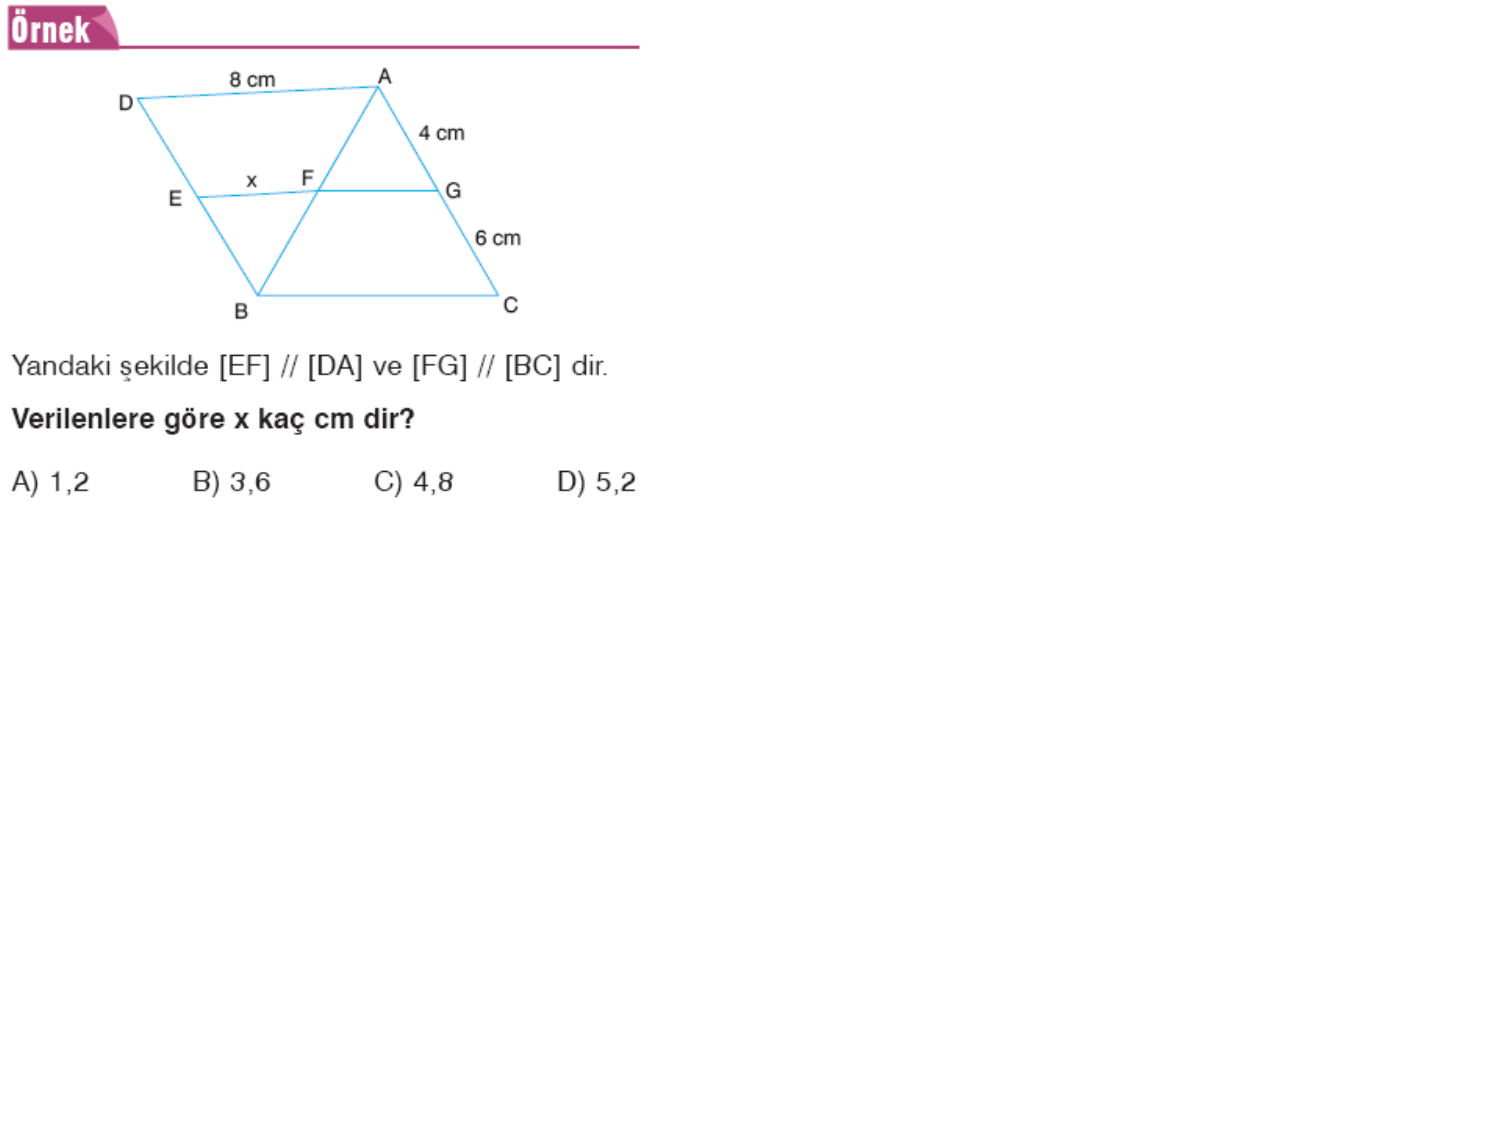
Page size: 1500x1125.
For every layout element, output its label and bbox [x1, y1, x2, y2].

picture [0, 0, 660, 507]
